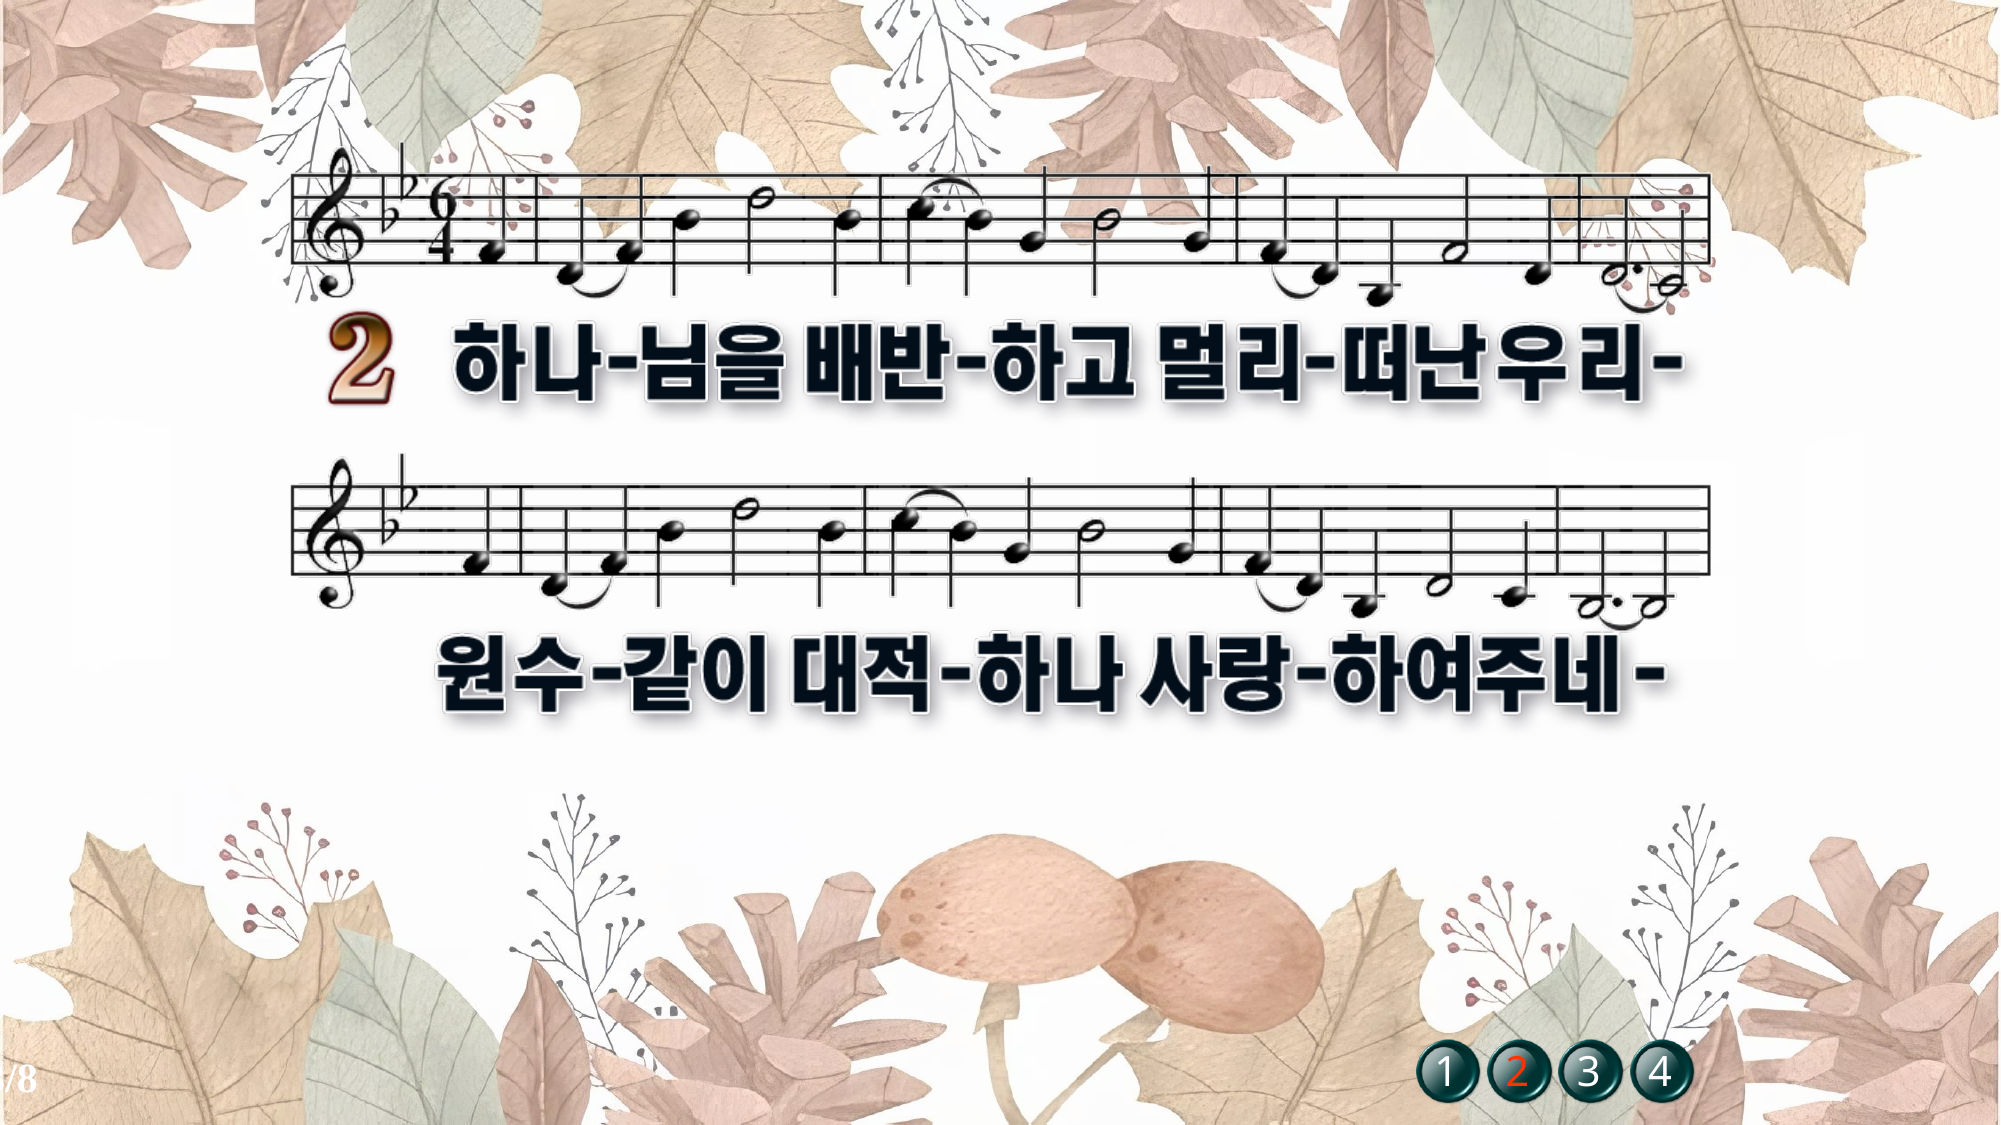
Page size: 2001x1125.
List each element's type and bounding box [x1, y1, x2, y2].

text_box [1484, 1035, 1555, 1106]
text_box [1627, 1035, 1697, 1106]
text_box [1413, 1035, 1484, 1106]
text_box [1555, 1035, 1626, 1106]
picture [0, 0, 2001, 1125]
